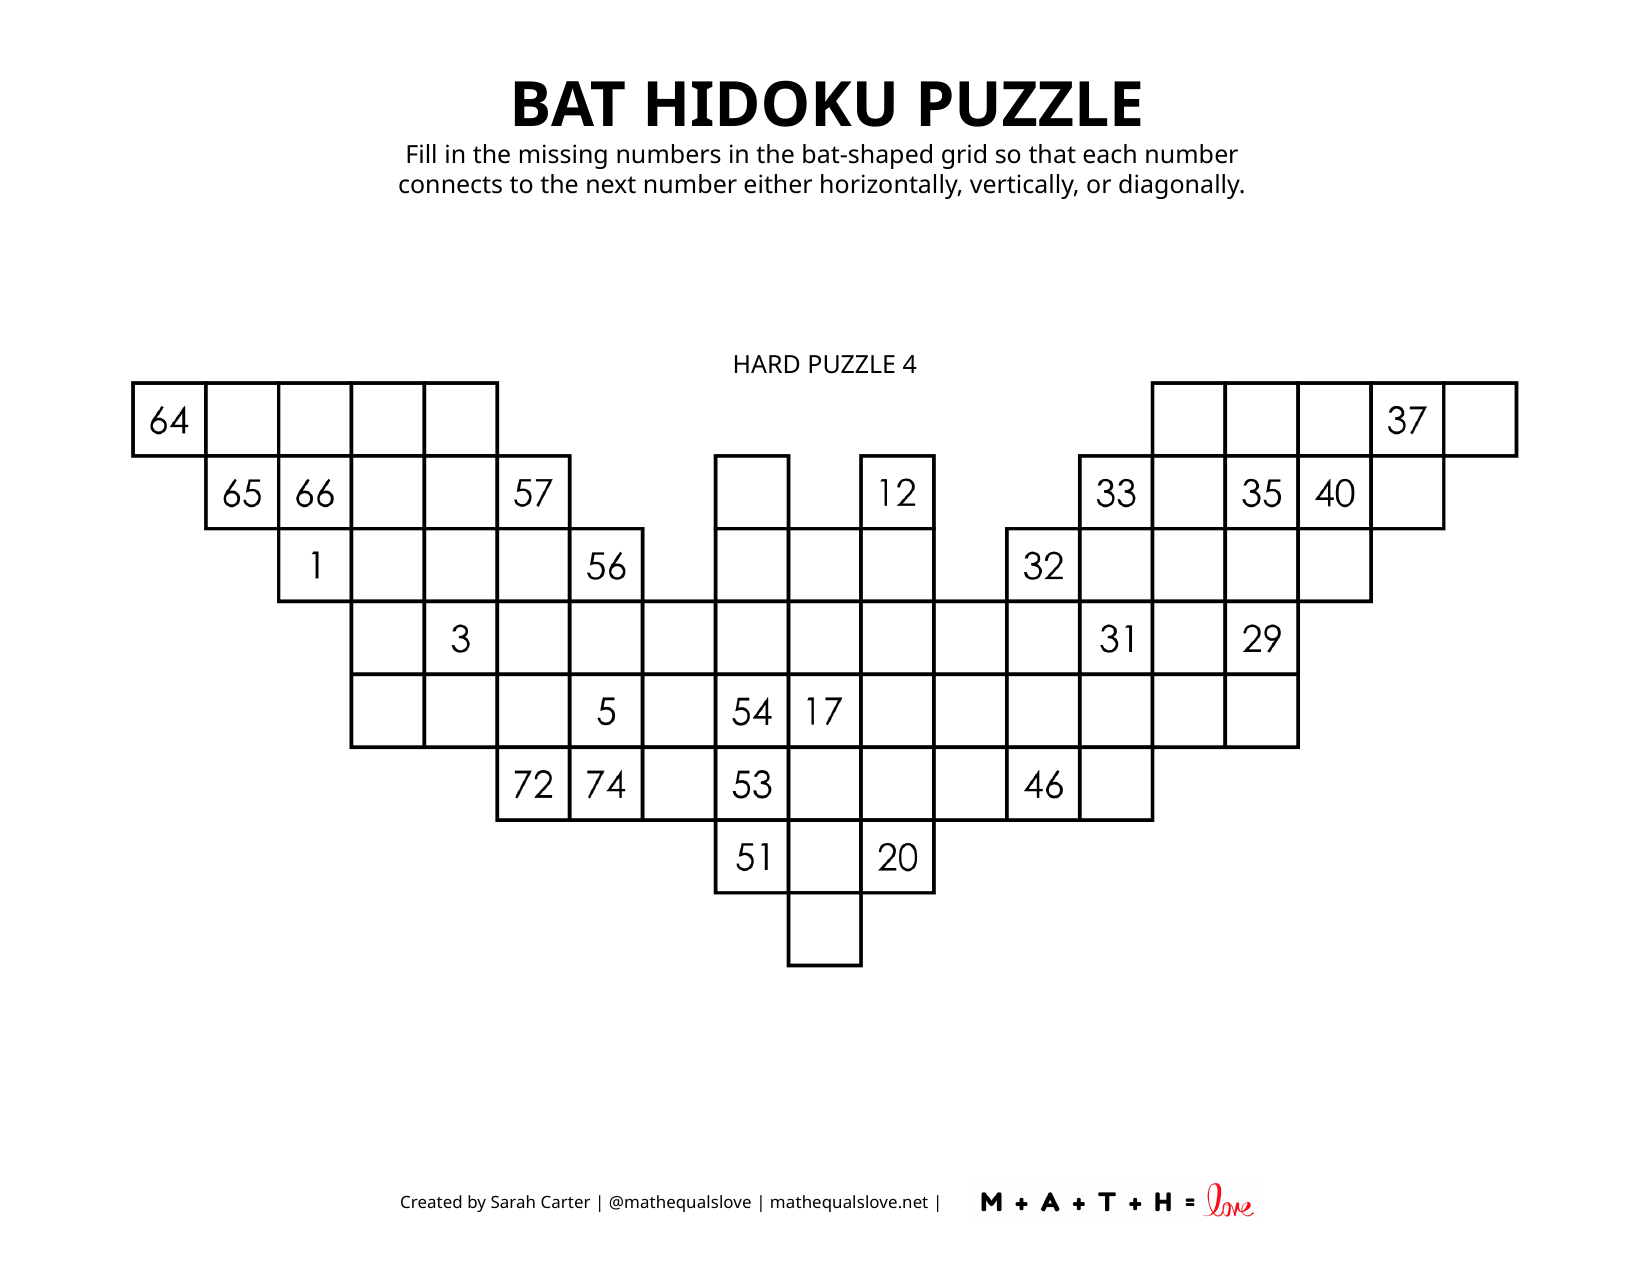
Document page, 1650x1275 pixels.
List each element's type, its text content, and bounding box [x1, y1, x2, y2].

text_box Fill in the missing numbers in the bat-shaped grid so that each number connects to the next number either horizontally, vertically, or diagonally. [333, 131, 1319, 206]
picture [128, 378, 1520, 970]
picture [970, 1180, 1262, 1221]
text_box BAT HIDOKU PUZZLE [385, 56, 1269, 131]
text_box Created by Sarah Carter | @mathequalslove | mathequalslove.net | [385, 1184, 970, 1220]
text_box HARD PUZZLE 4 [187, 348, 1463, 378]
